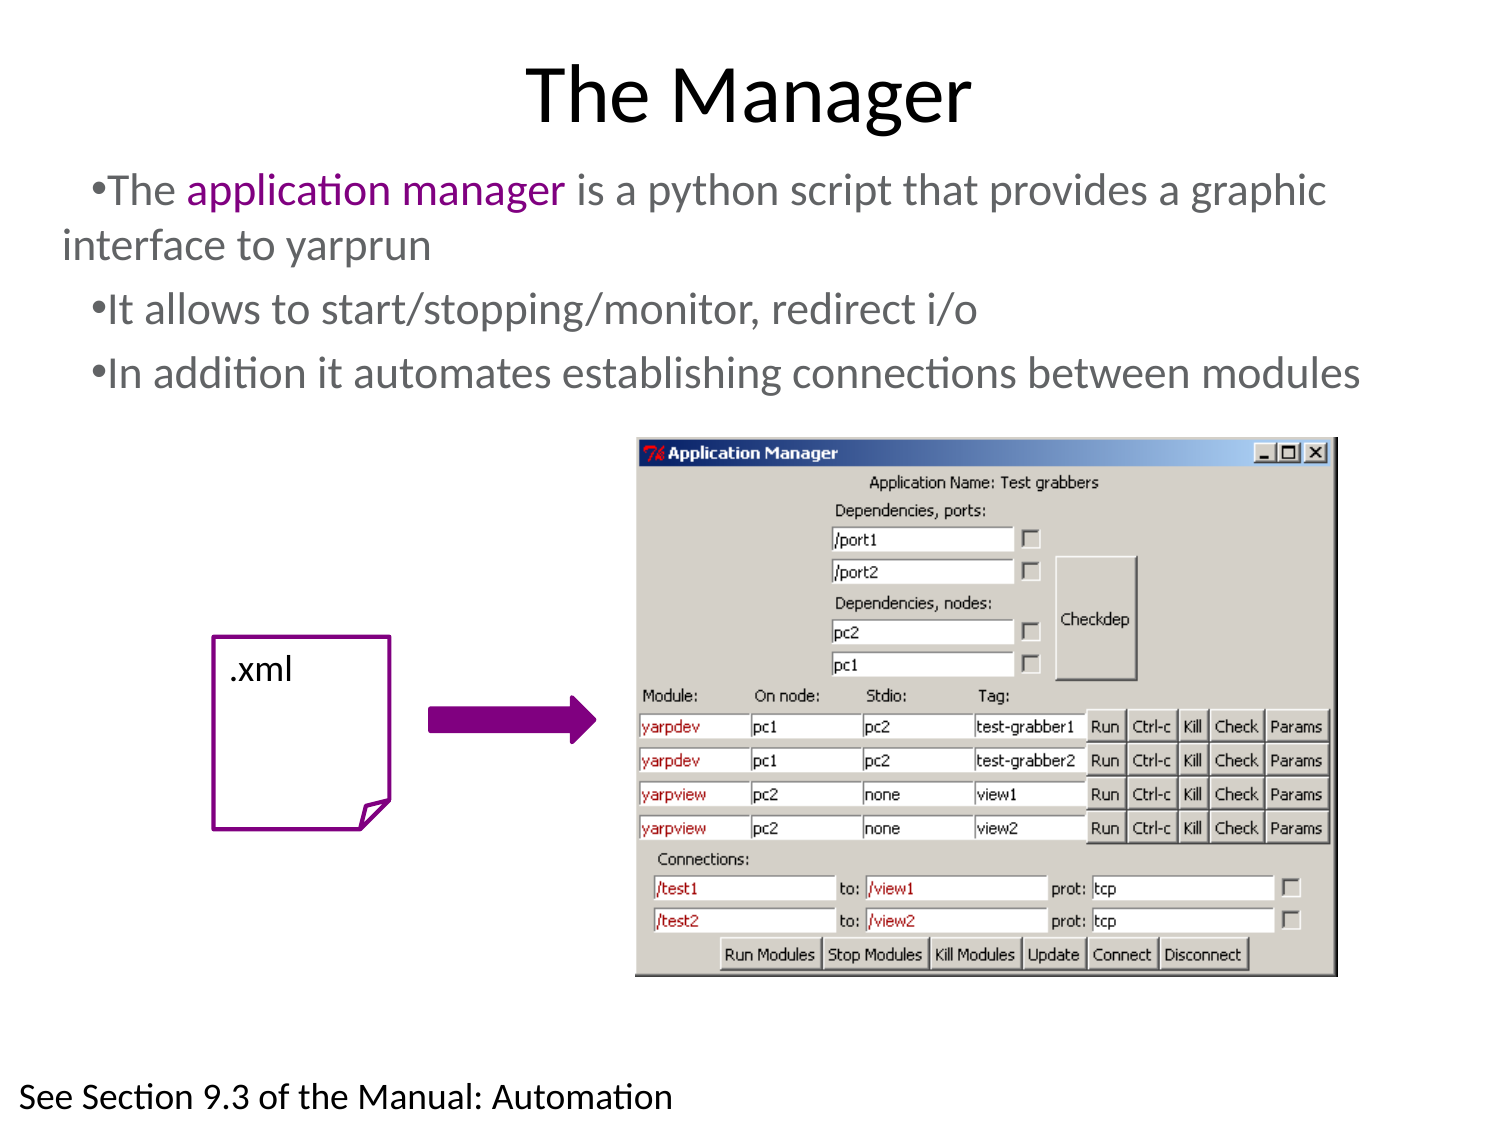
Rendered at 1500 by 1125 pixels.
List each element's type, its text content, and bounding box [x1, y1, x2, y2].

text_box [428, 695, 597, 745]
picture [635, 437, 1338, 977]
text_box The application manager is a python script that provides a graphic interface to yarprun It allows to start/stopping/monitor, redirect i/o In addition it automates establishing connections between modules [46, 152, 1454, 822]
text_box … … [211, 634, 392, 832]
text_box .xml [213, 636, 308, 697]
text_box See Section 9.3 of the Manual: Automation [3, 1064, 689, 1125]
title The Manager [0, 11, 1500, 167]
